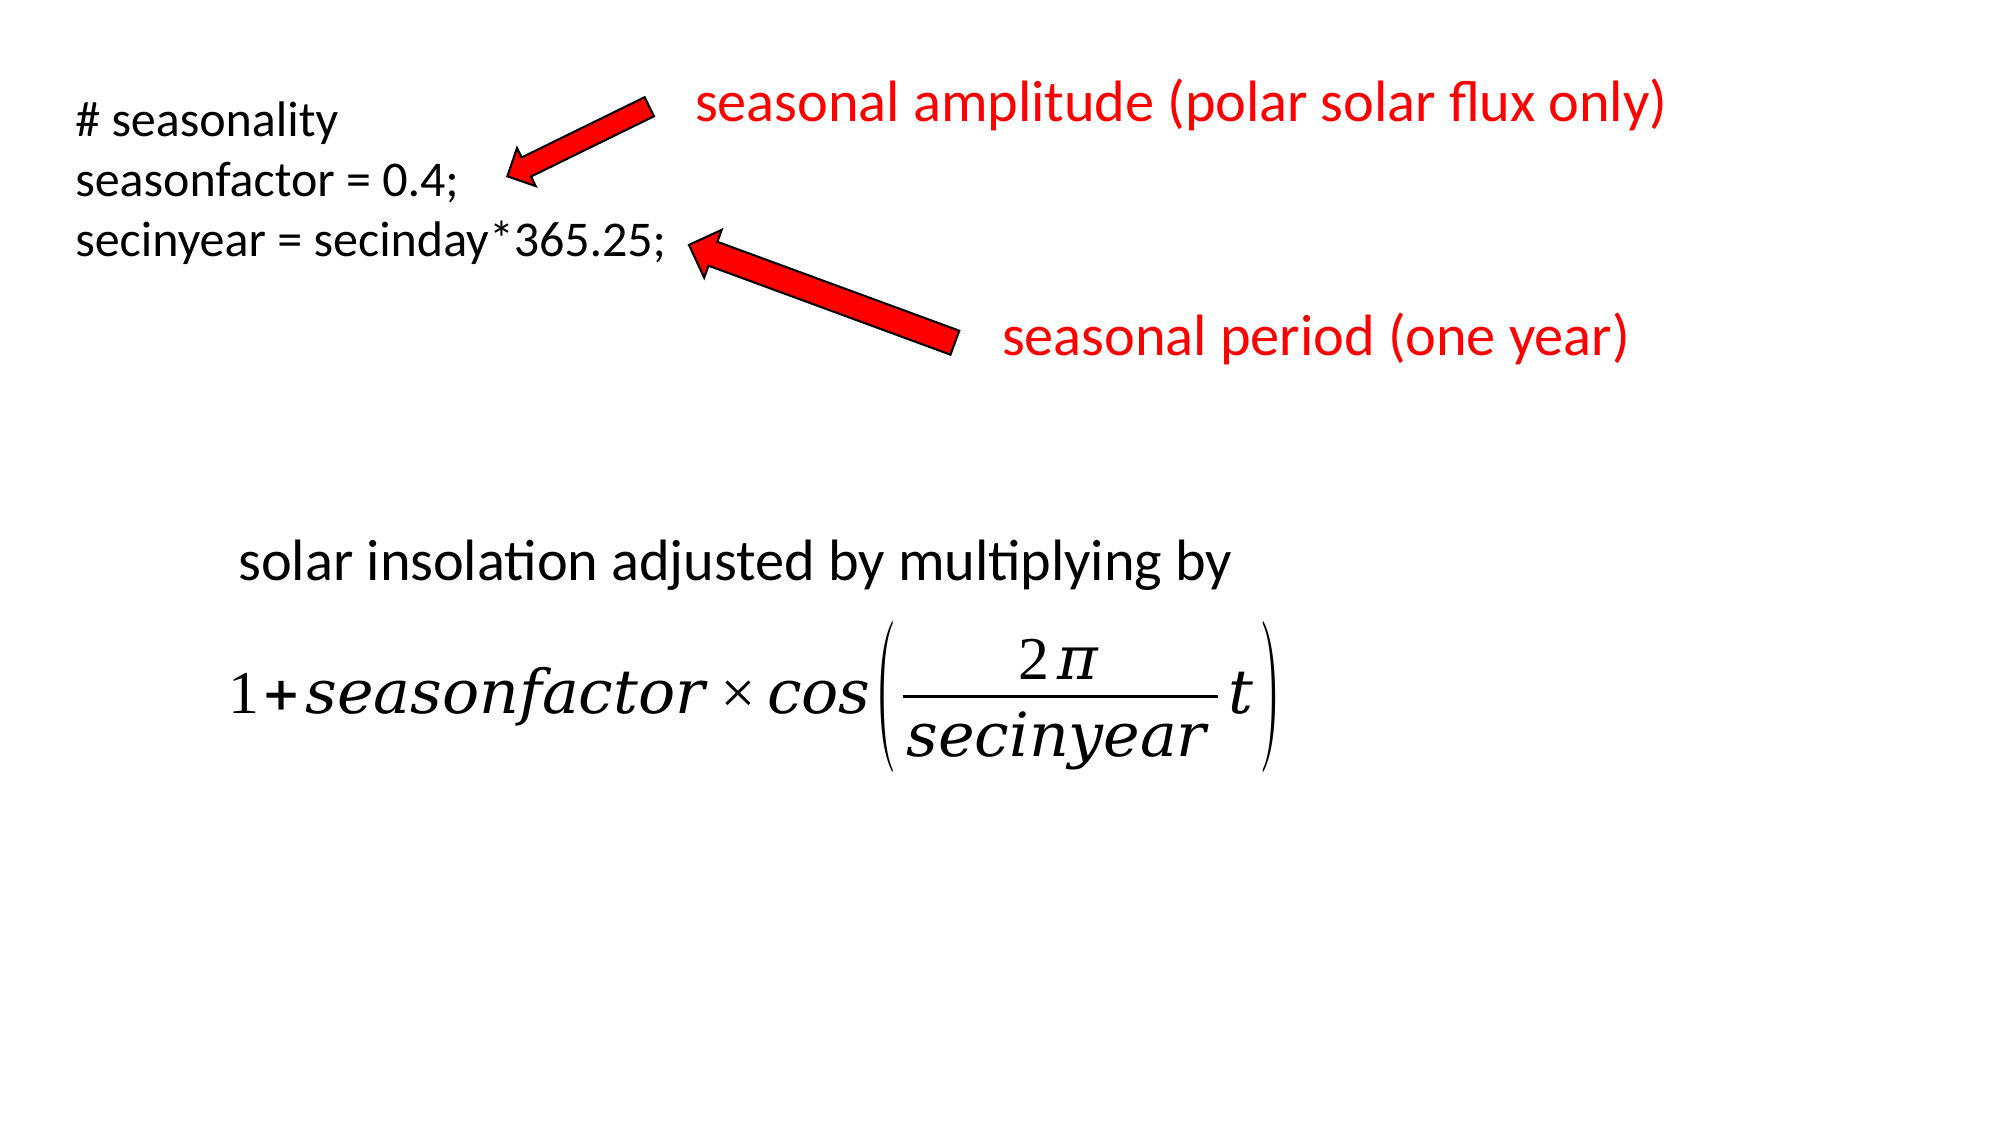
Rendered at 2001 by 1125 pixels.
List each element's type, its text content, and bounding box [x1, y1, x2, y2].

text_box # seasonality seasonfactor = 0.4; secinyear = secinday*365.25; [60, 79, 1638, 274]
text_box solar insolation adjusted by multiplying by [223, 514, 1454, 600]
text_box seasonal period (one year) [987, 289, 1697, 375]
text_box seasonal amplitude (polar solar flux only) [680, 55, 1813, 141]
text_box [506, 95, 656, 188]
text_box [687, 227, 961, 357]
